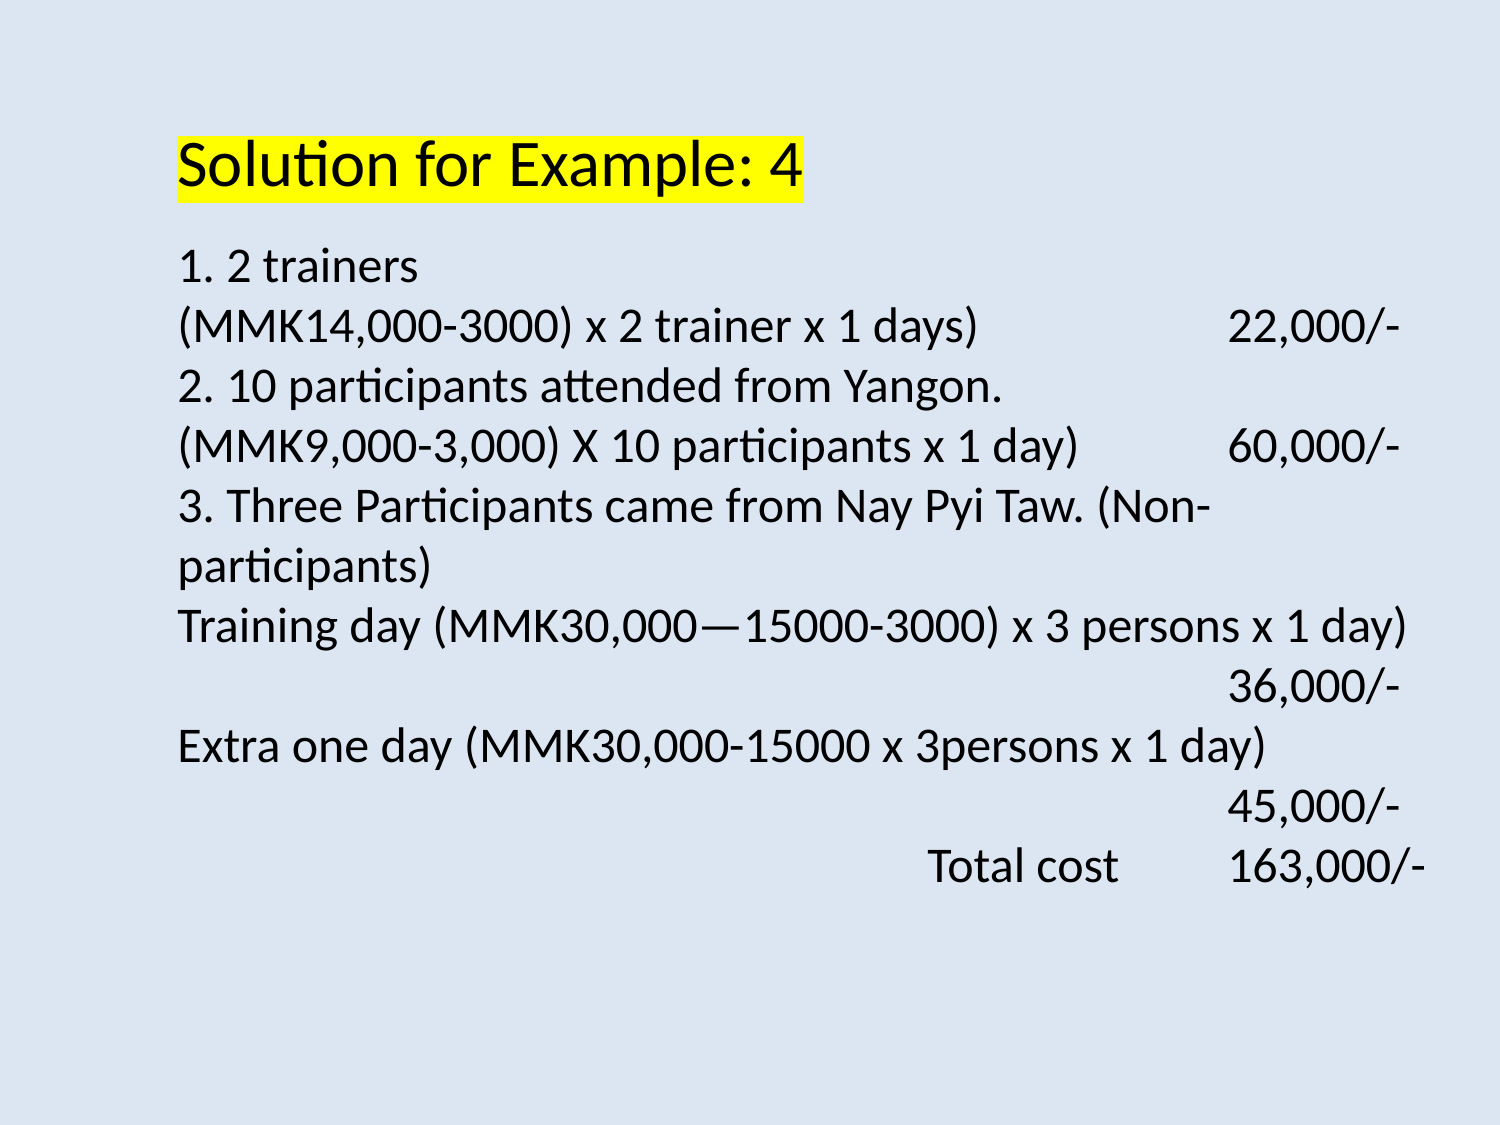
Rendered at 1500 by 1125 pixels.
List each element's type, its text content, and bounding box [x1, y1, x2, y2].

text_box 1. 2 trainers (MMK14,000-3000) x 2 trainer x 1 days) 22,000/- 2. 10 participants attended from Yangon. (MMK9,000-3,000) X 10 participants x 1 day) 60,000/- 3. Three Participants came from Nay Pyi Taw. (Non-participants) Training day (MMK30,000—15000-3000) x 3 persons x 1 day) 36,000/- Extra one day (MMK30,000-15000 x 3persons x 1 day) 45,000/- Total cost 163,000/- [87, 224, 1450, 900]
text_box Solution for Example: 4 [87, 112, 1025, 208]
